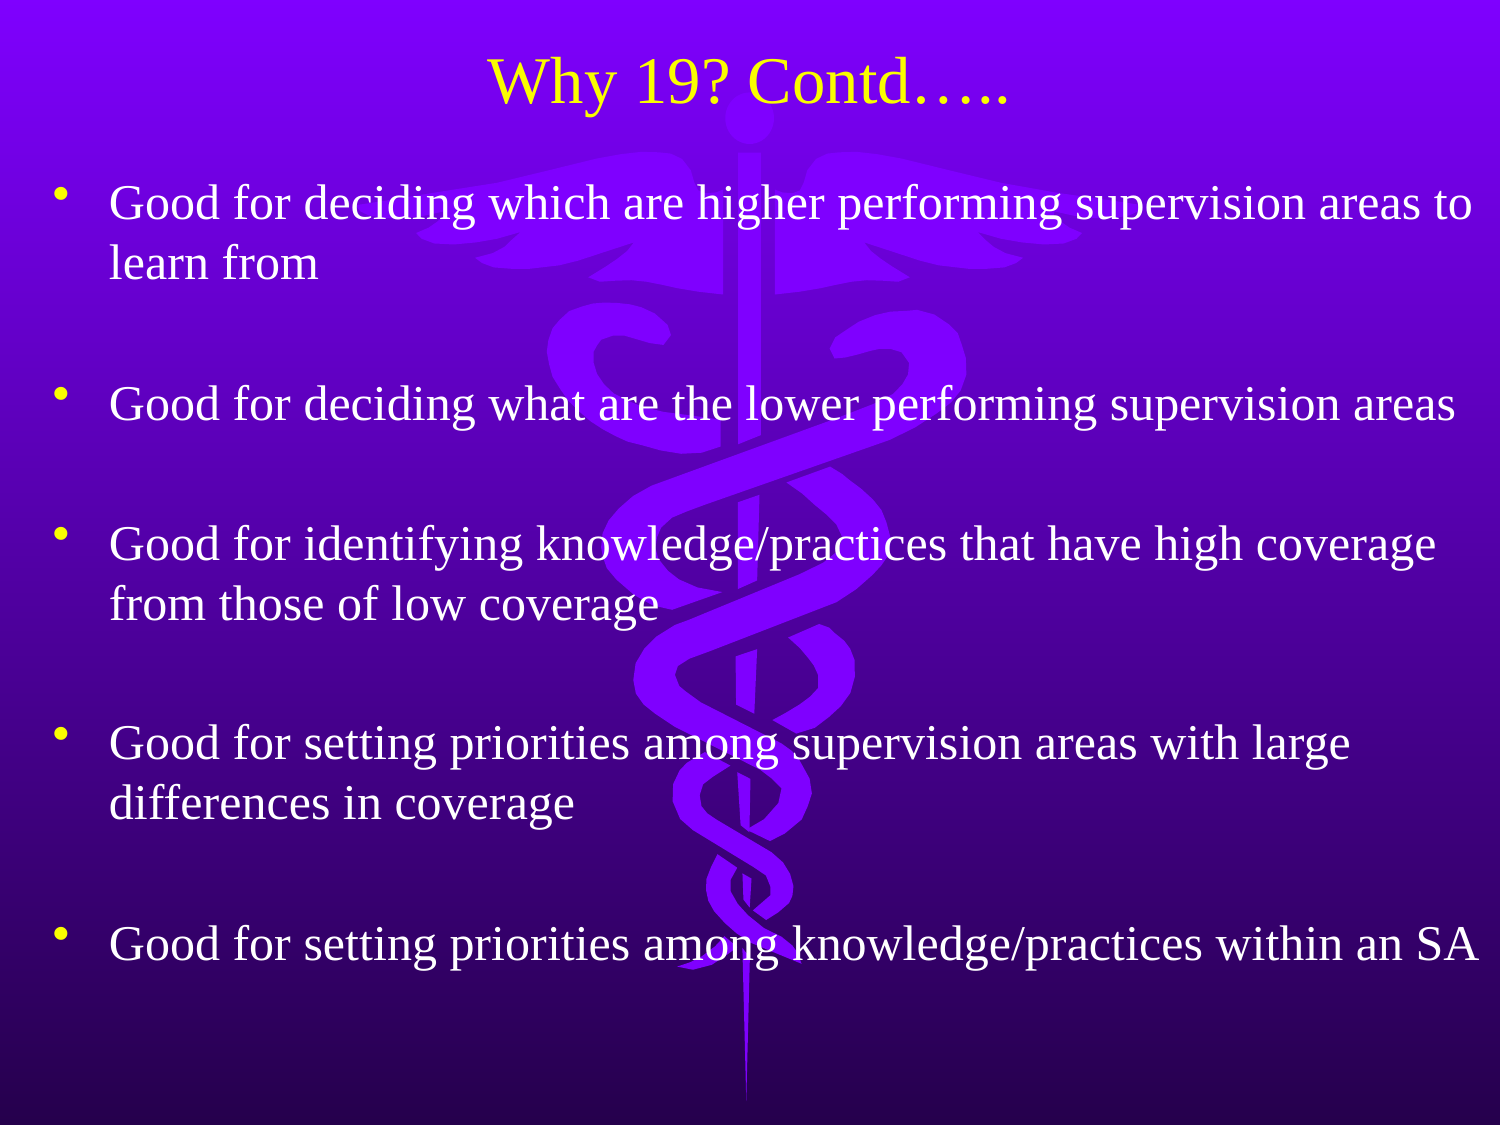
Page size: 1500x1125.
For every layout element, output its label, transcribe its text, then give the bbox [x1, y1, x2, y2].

list Good for deciding which are higher performing supervision areas to learn from Good for deciding what are the lower performing supervision areas Good for identifying knowledge/practices that have high coverage from those of low coverage Good for setting priorities among supervision areas with large differences in coverage Good for setting priorities among knowledge/practices within an SA [37, 162, 1500, 838]
title Why 19? Contd….. [112, 2, 1388, 151]
